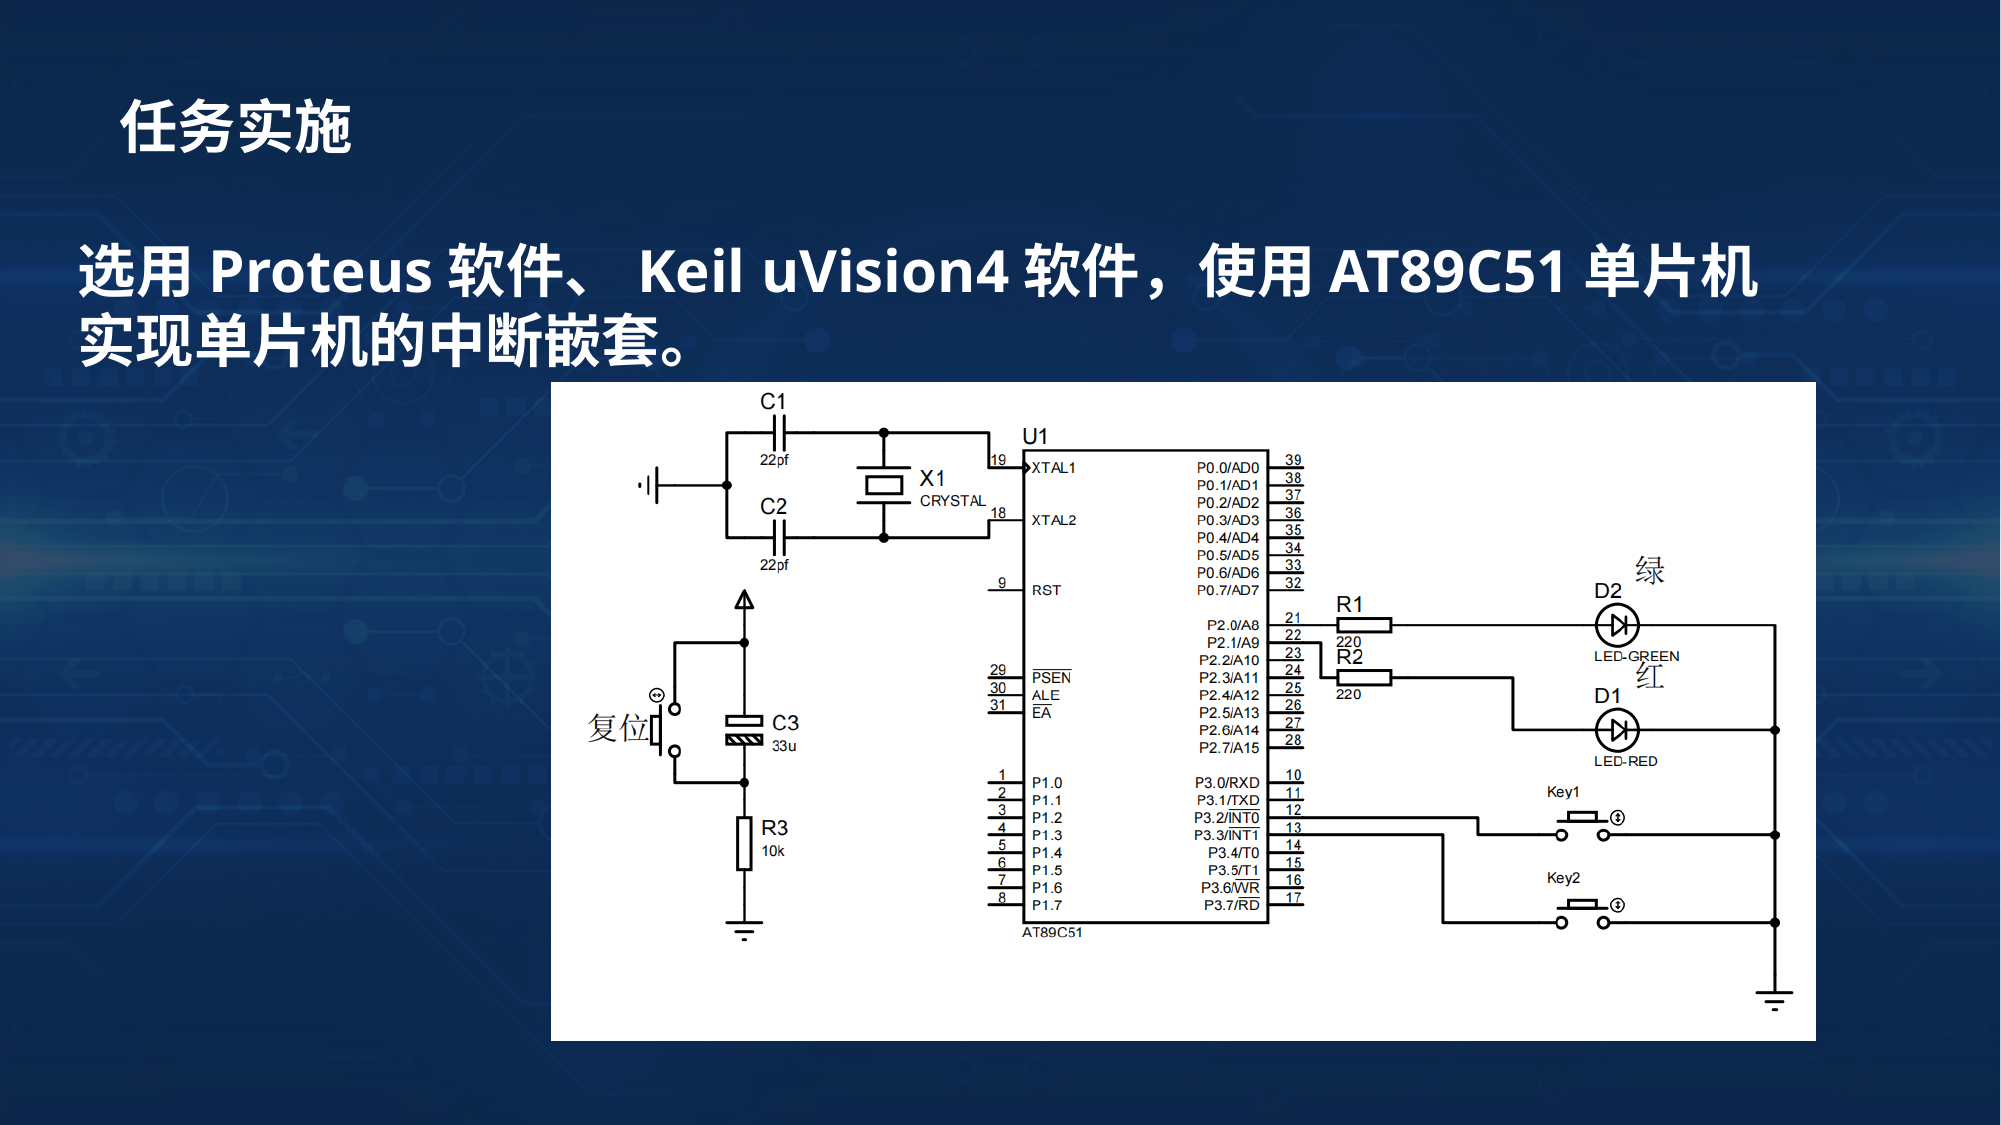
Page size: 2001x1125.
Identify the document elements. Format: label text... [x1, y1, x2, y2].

text_box 选用Proteus软件、Keil uVision4软件，使用AT89C51单片机实现单片机的中断嵌套。 [62, 226, 1774, 382]
picture [550, 382, 1817, 1041]
text_box 任务实施 [104, 83, 939, 168]
